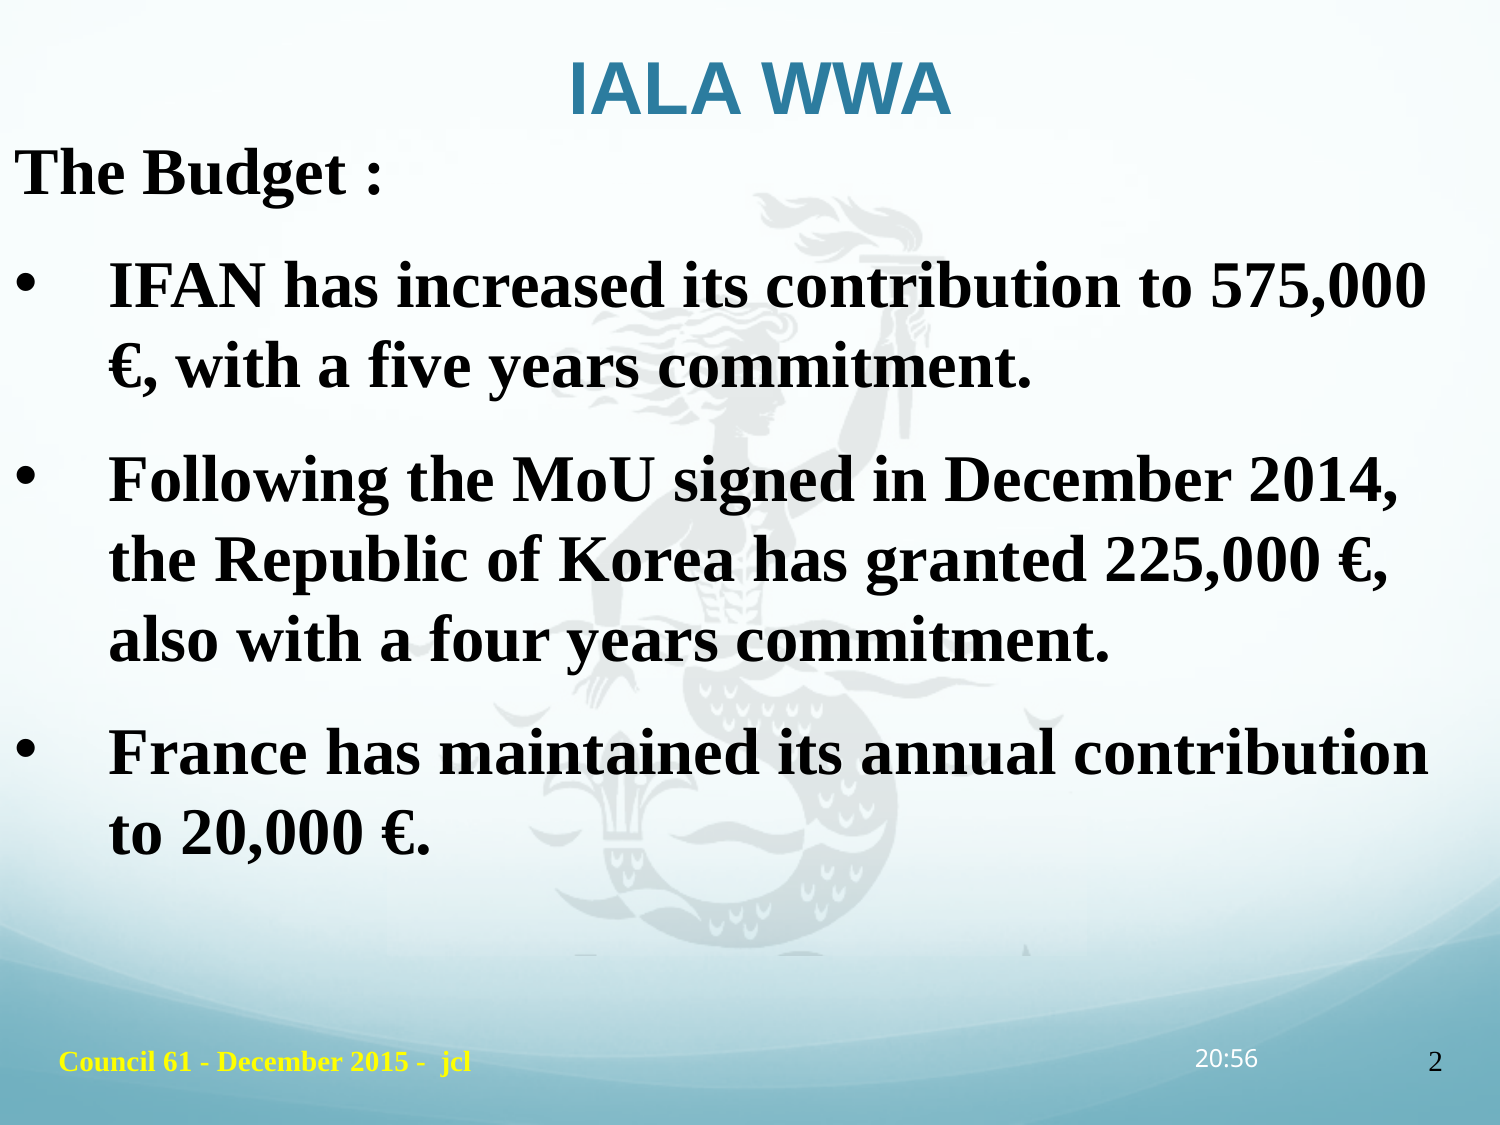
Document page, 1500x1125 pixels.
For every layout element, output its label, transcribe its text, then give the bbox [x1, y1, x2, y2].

title IALA WWA [43, 0, 1500, 138]
footer Council 61 - December 2015 - jcl [43, 1029, 838, 1090]
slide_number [923, 1029, 1274, 1090]
slide_number 2 [1295, 1029, 1459, 1090]
text_box The Budget : IFAN has increased its contribution to 575,000 €, with a five years commitment. Following the MoU signed in December 2014, the Republic of Korea has granted 225,000 €, also with a four years commitment. France has maintained its annual contribution to 20,000 €. [0, 120, 1458, 1125]
